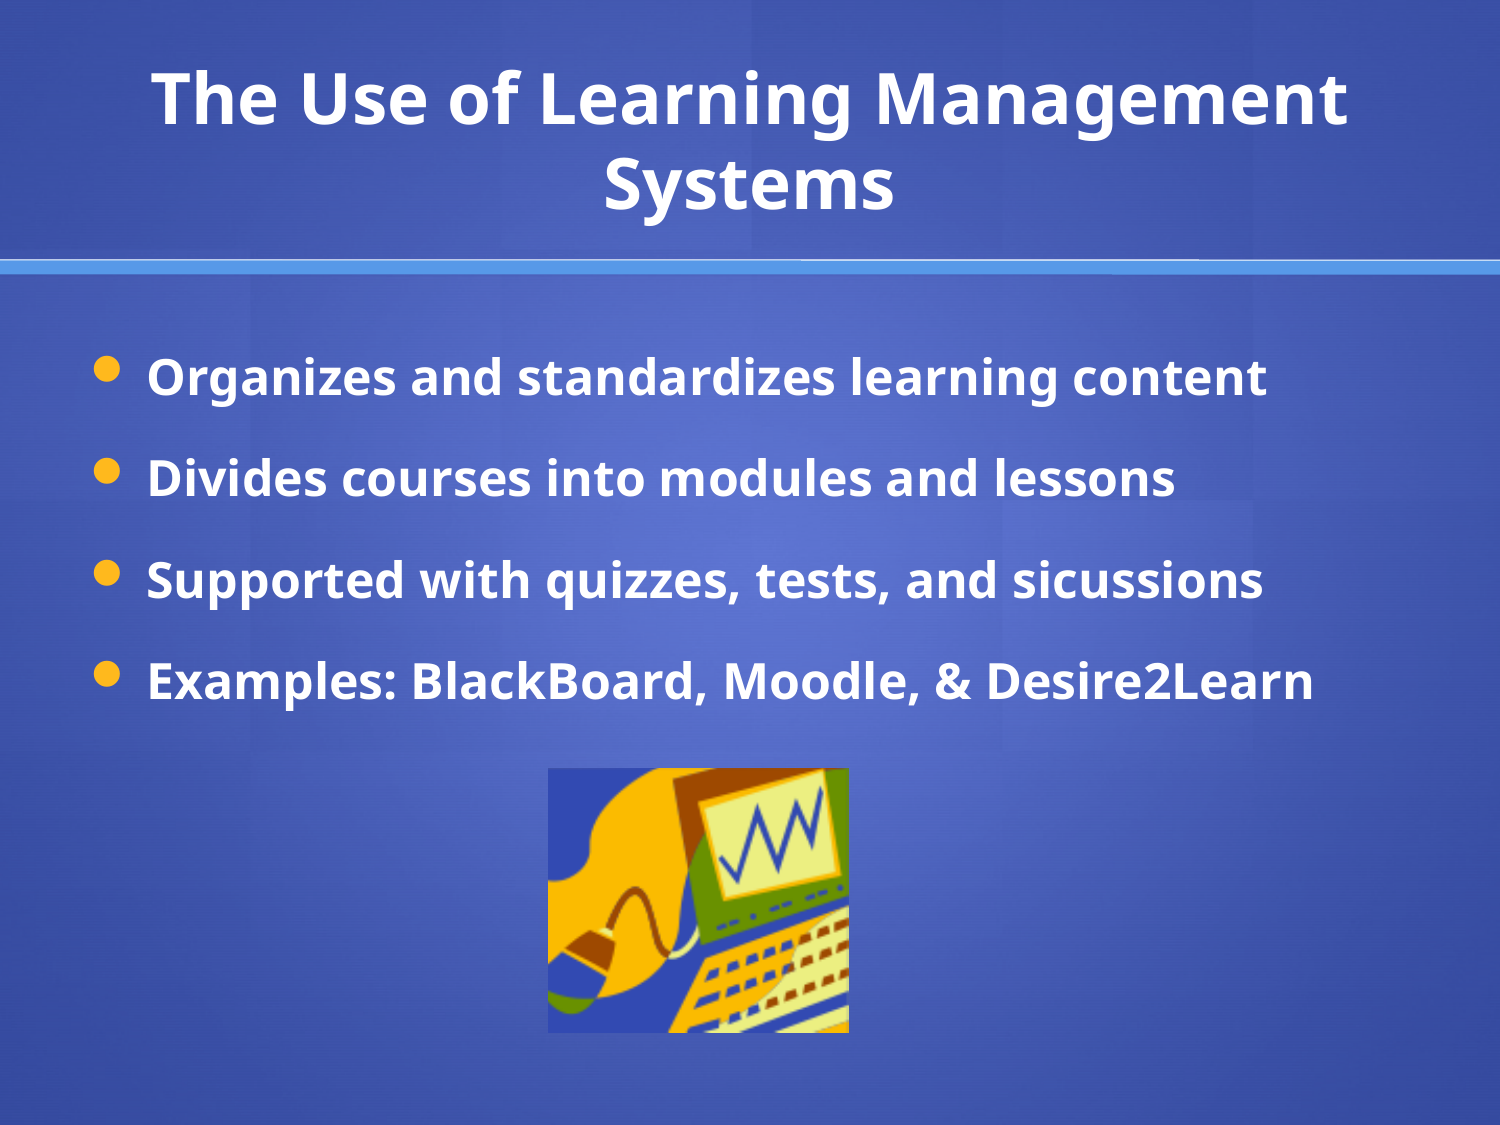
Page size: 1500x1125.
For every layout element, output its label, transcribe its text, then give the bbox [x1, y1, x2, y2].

list Organizes and standardizes learning content Divides courses into modules and lessons Supported with quizzes, tests, and sicussions Examples: BlackBoard, Moodle, & Desire2Learn [75, 337, 1425, 988]
picture [547, 767, 850, 1034]
title The Use of Learning Management Systems [75, 45, 1425, 233]
